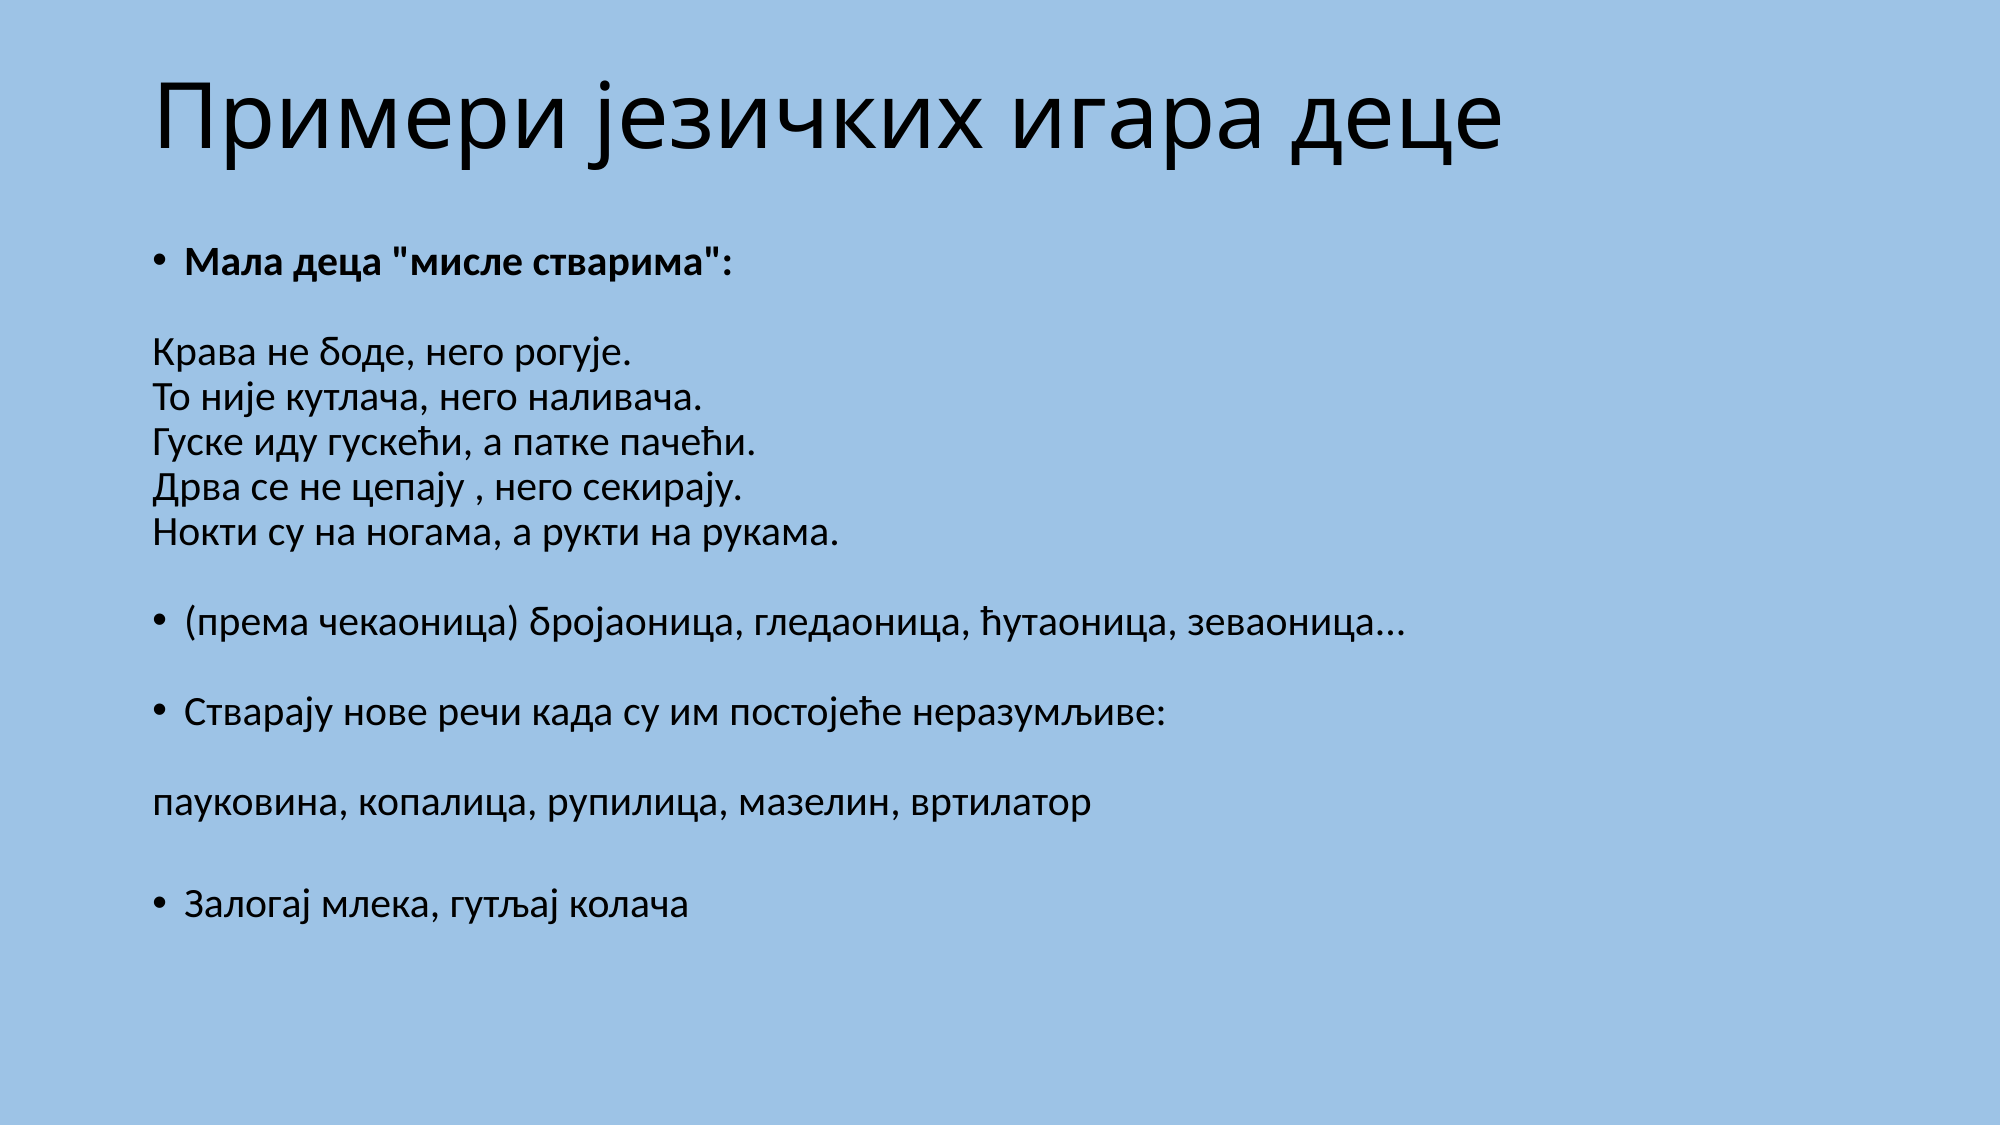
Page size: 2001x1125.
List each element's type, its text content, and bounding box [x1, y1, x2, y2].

title Примери језичких игара деце [137, 59, 1863, 154]
list Мала деца "мисле стварима": Крава не боде, него рогује. То није кутлача, него наливача. Гуске иду гускећи, а патке пачећи. Дрва се не цепају , него секирају. Нокти су на ногама, а рукти на рукама. (према чекаоница) бројаоница, гледаоница, ћутаоница, зеваоница... Стварају нове речи када су им постојеће неразумљиве: пауковина, копалица, рупилица, мазелин, вртилатор Залогај млека, гутљај колача [137, 154, 1863, 1014]
